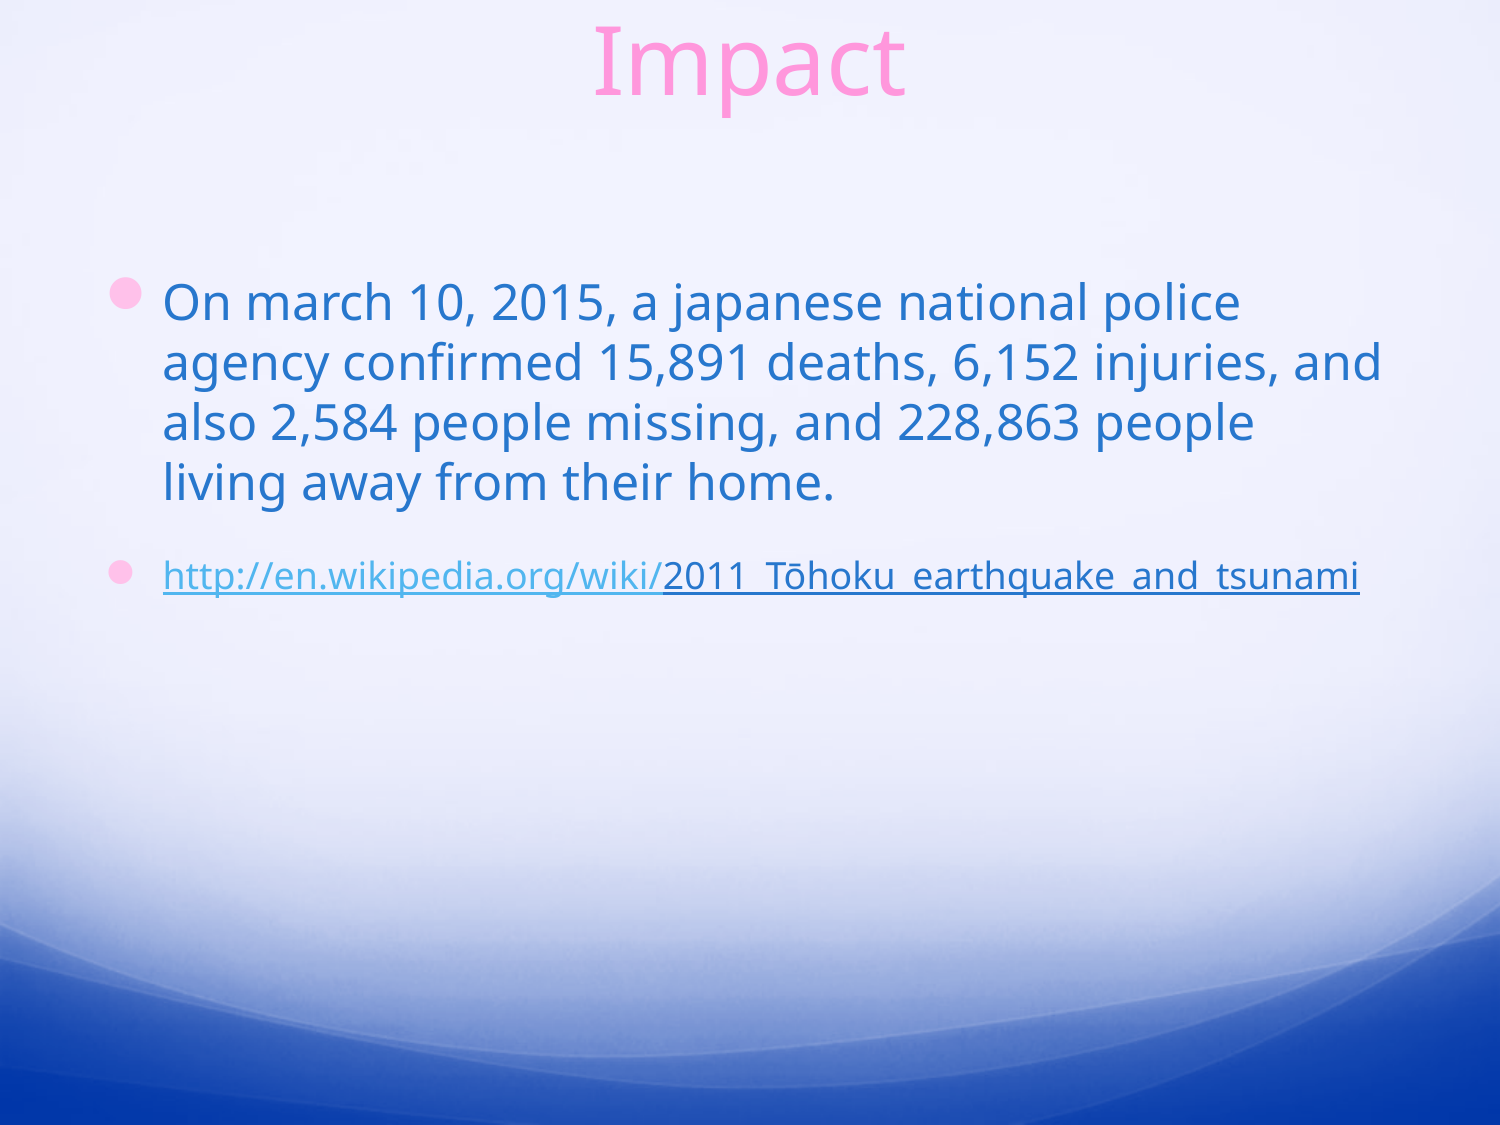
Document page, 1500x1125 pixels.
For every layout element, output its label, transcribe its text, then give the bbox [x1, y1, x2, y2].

list On march 10, 2015, a japanese national police agency confirmed 15,891 deaths, 6,152 injuries, and also 2,584 people missing, and 228,863 people living away from their home. http://en.wikipedia.org/wiki/2011_Tōhoku_earthquake_and_tsunami [90, 262, 1410, 975]
title Impact [90, 17, 1410, 237]
